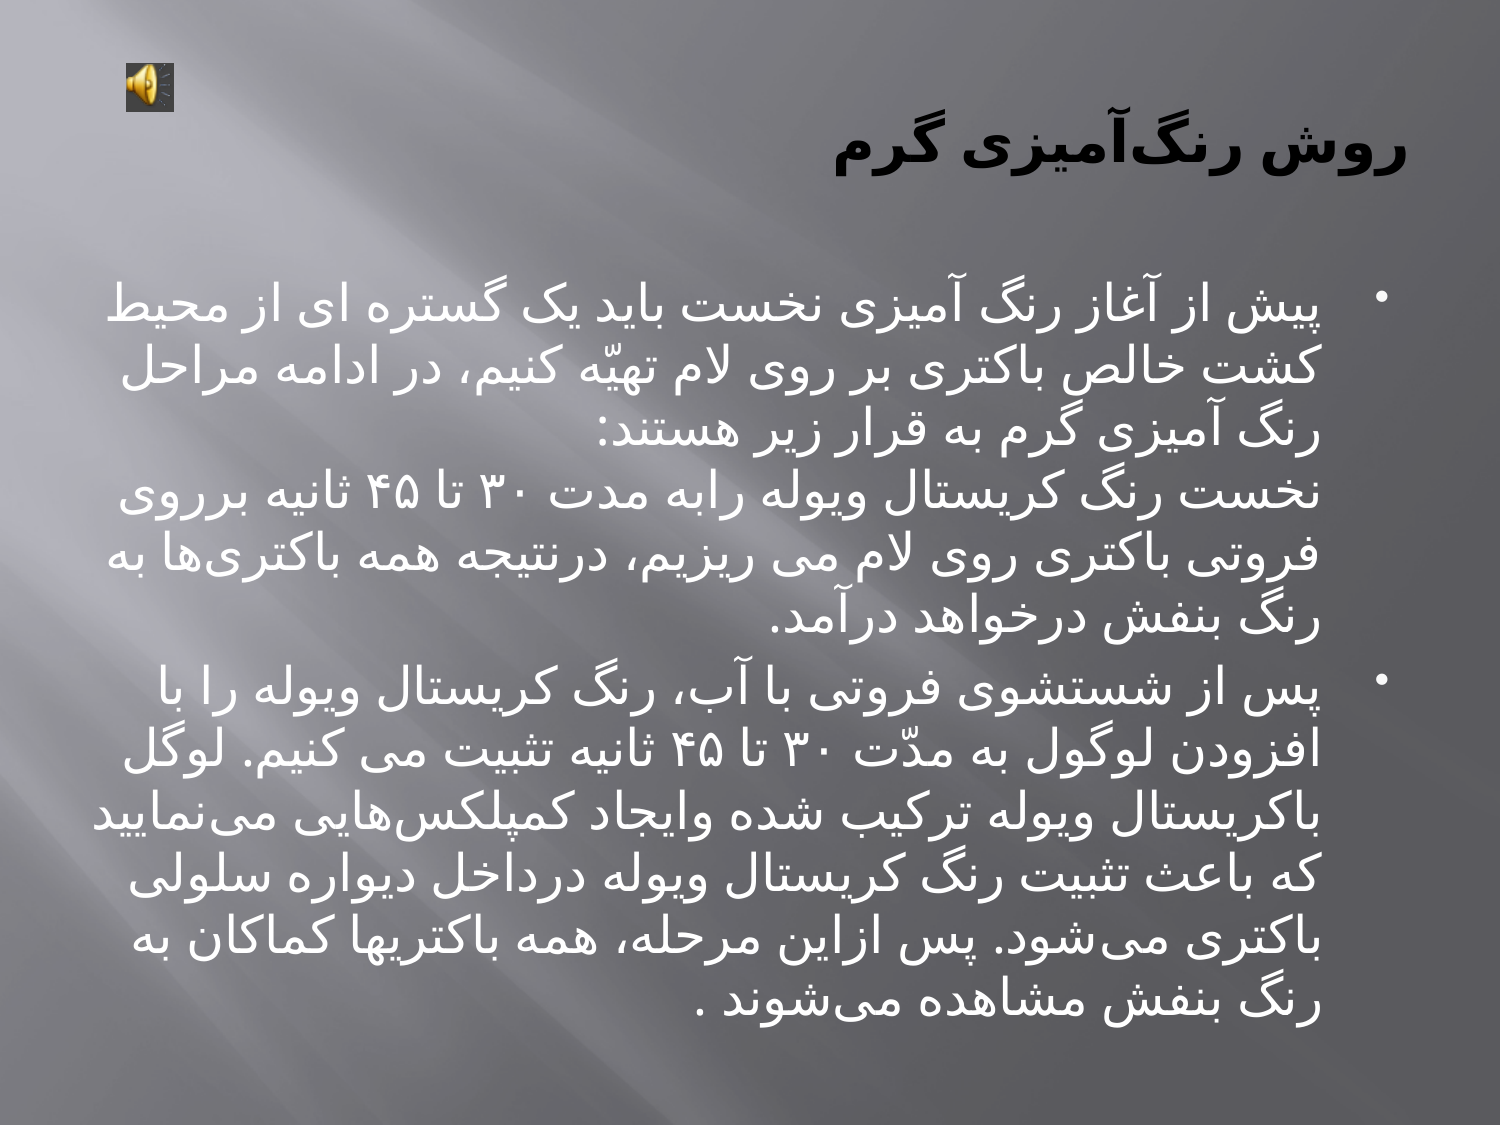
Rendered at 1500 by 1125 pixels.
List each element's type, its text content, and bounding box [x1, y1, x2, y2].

title روش رنگ‌آمیزی گرم [75, 45, 1425, 233]
picture [124, 62, 176, 113]
list پیش از آغاز رنگ آمیزی نخست باید یک گستره ای از محیط کشت خالص باکتری بر روی لام تهیّه کنیم، در ادامه مراحل رنگ آمیزی گرم به قرار زیر هستند: نخست رنگ کریستال ویوله رابه مدت ۳۰ تا ۴۵ ثانیه برروی فروتی باکتری روی لام می ریزیم، درنتیجه همه باکتری‌ها به رنگ بنفش درخواهد درآمد. پس از شستشوی فروتی با آب، رنگ کریستال ویوله را با افزودن لوگول به مدّت ۳۰ تا ۴۵ ثانیه تثبیت می کنیم. لوگل باکریستال ویوله ترکیب شده وایجاد کمپلکس‌هایی می‌نمایید که باعث تثبیت رنگ کریستال ویوله درداخل دیواره سلولی باکتری می‌شود. پس ازاین مرحله، همه باکتریها کماکان به رنگ بنفش مشاهده می‌شوند . [75, 262, 1425, 1035]
